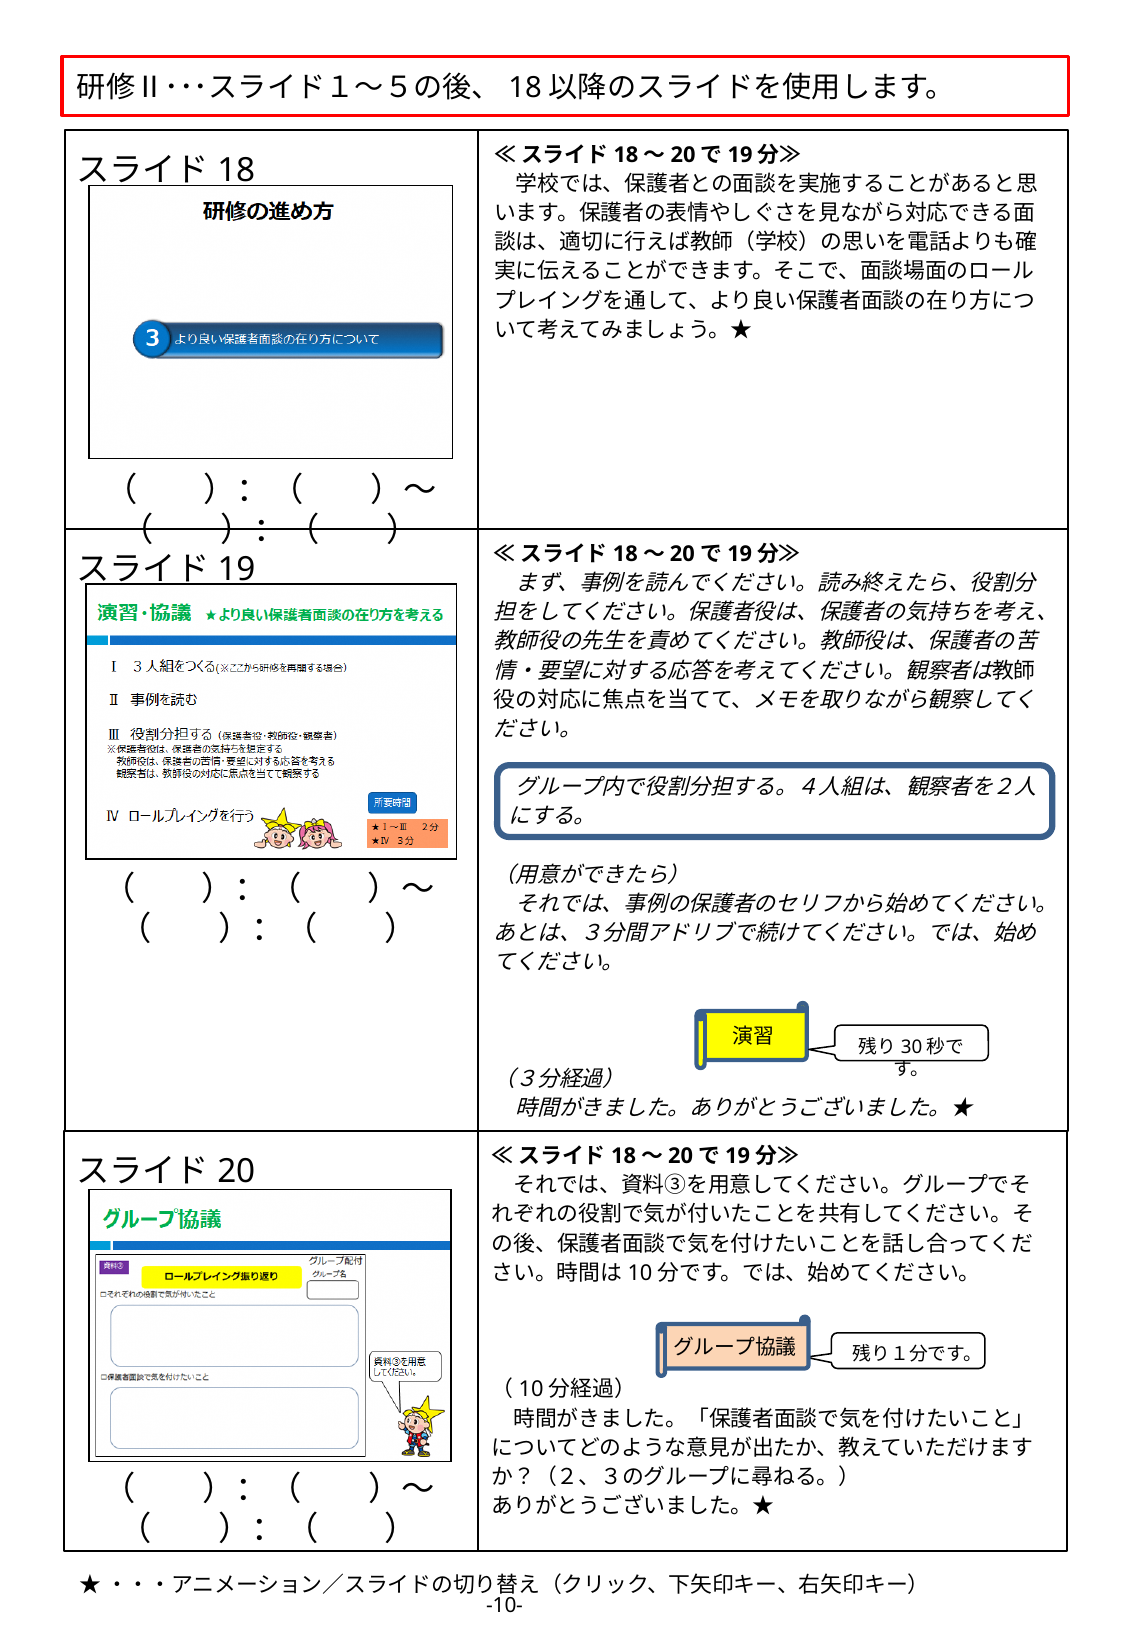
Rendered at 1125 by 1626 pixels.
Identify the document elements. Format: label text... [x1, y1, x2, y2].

picture [89, 186, 453, 459]
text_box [64, 1131, 474, 1552]
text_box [64, 528, 1068, 1130]
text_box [696, 1002, 989, 1069]
picture [89, 1190, 451, 1461]
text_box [64, 129, 1069, 529]
text_box 研修Ⅱ･･･スライド１～５の後、18以降のスライドを使用します。 [60, 54, 1071, 118]
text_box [476, 1131, 1068, 1625]
text_box ★・・・アニメーション／スライドの切り替え（クリック、下矢印キー、右矢印キー） [64, 1563, 471, 1604]
picture [86, 584, 457, 859]
